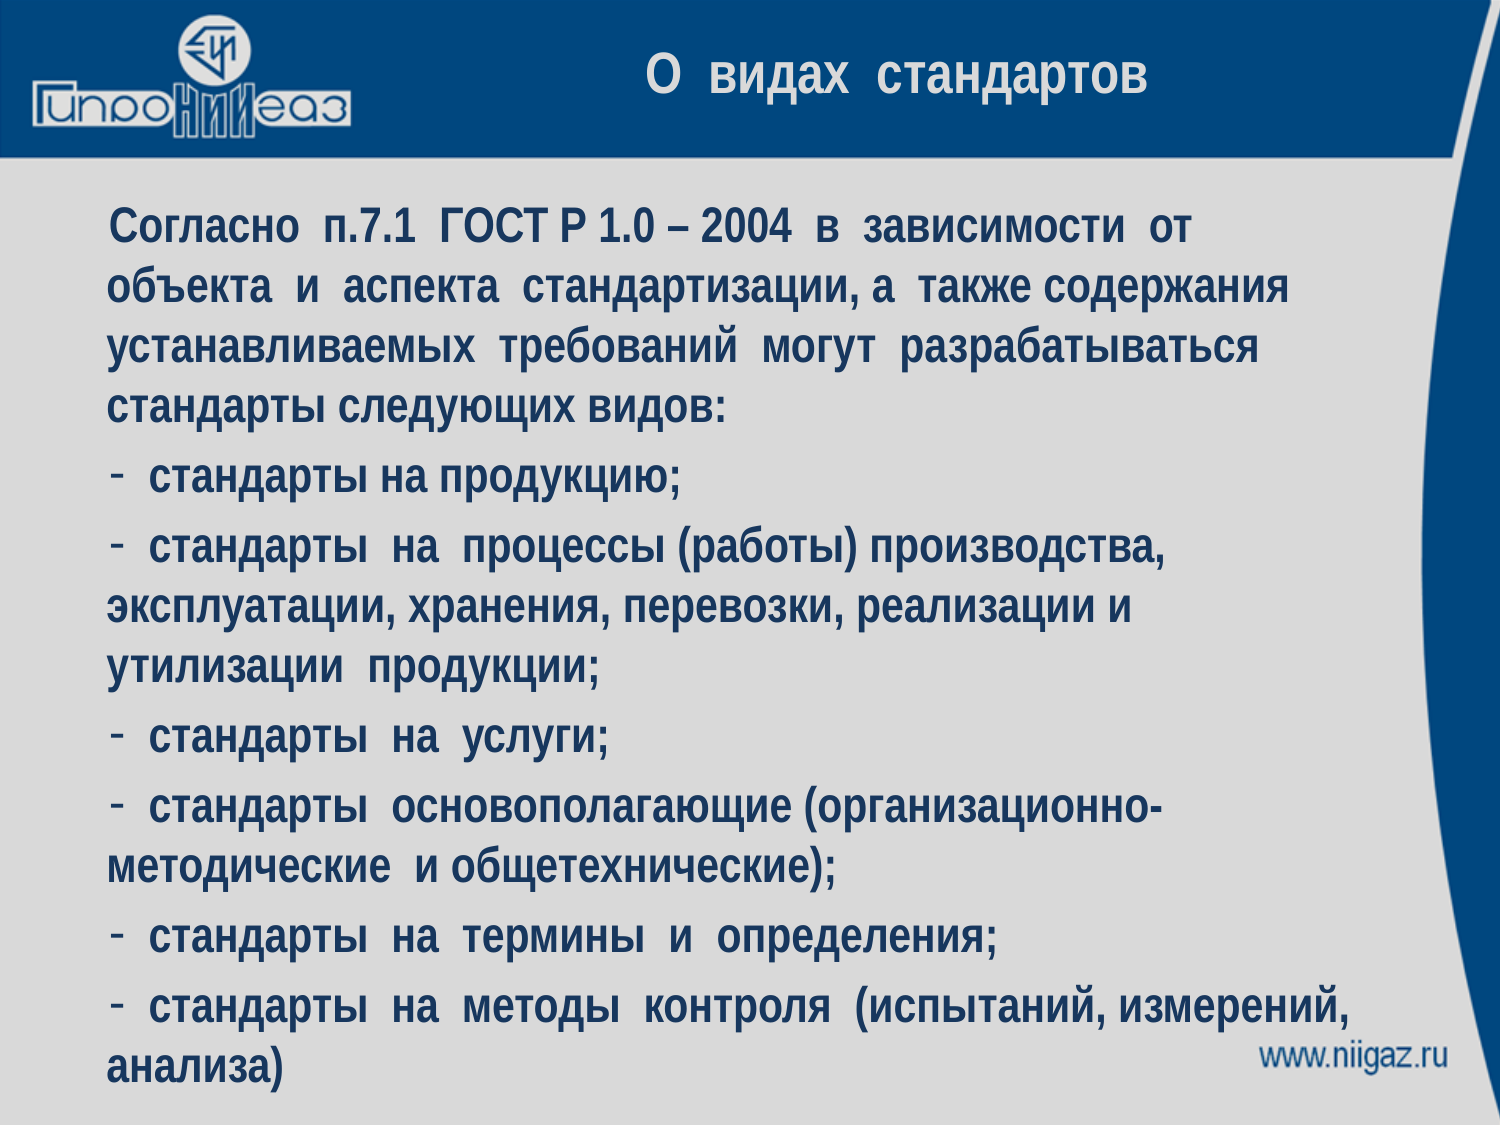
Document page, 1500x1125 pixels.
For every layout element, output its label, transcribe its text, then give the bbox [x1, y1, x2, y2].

picture [0, 0, 1500, 1125]
list Согласно п.7.1 ГОСТ Р 1.0 – 2004 в зависимости от объекта и аспекта стандартизации, а также содержания устанавливаемых требований могут разрабатываться стандарты следующих видов: стандарты на продукцию; стандарты на процессы (работы) производства, эксплуатации, хранения, перевозки, реализации и утилизации продукции; стандарты на услуги; стандарты основополагающие (организационно-методические и общетехнические); стандарты на термины и определения; стандарты на методы контроля (испытаний, измерений, анализа) [34, 184, 1398, 1095]
title О видах стандартов [374, 0, 1433, 141]
